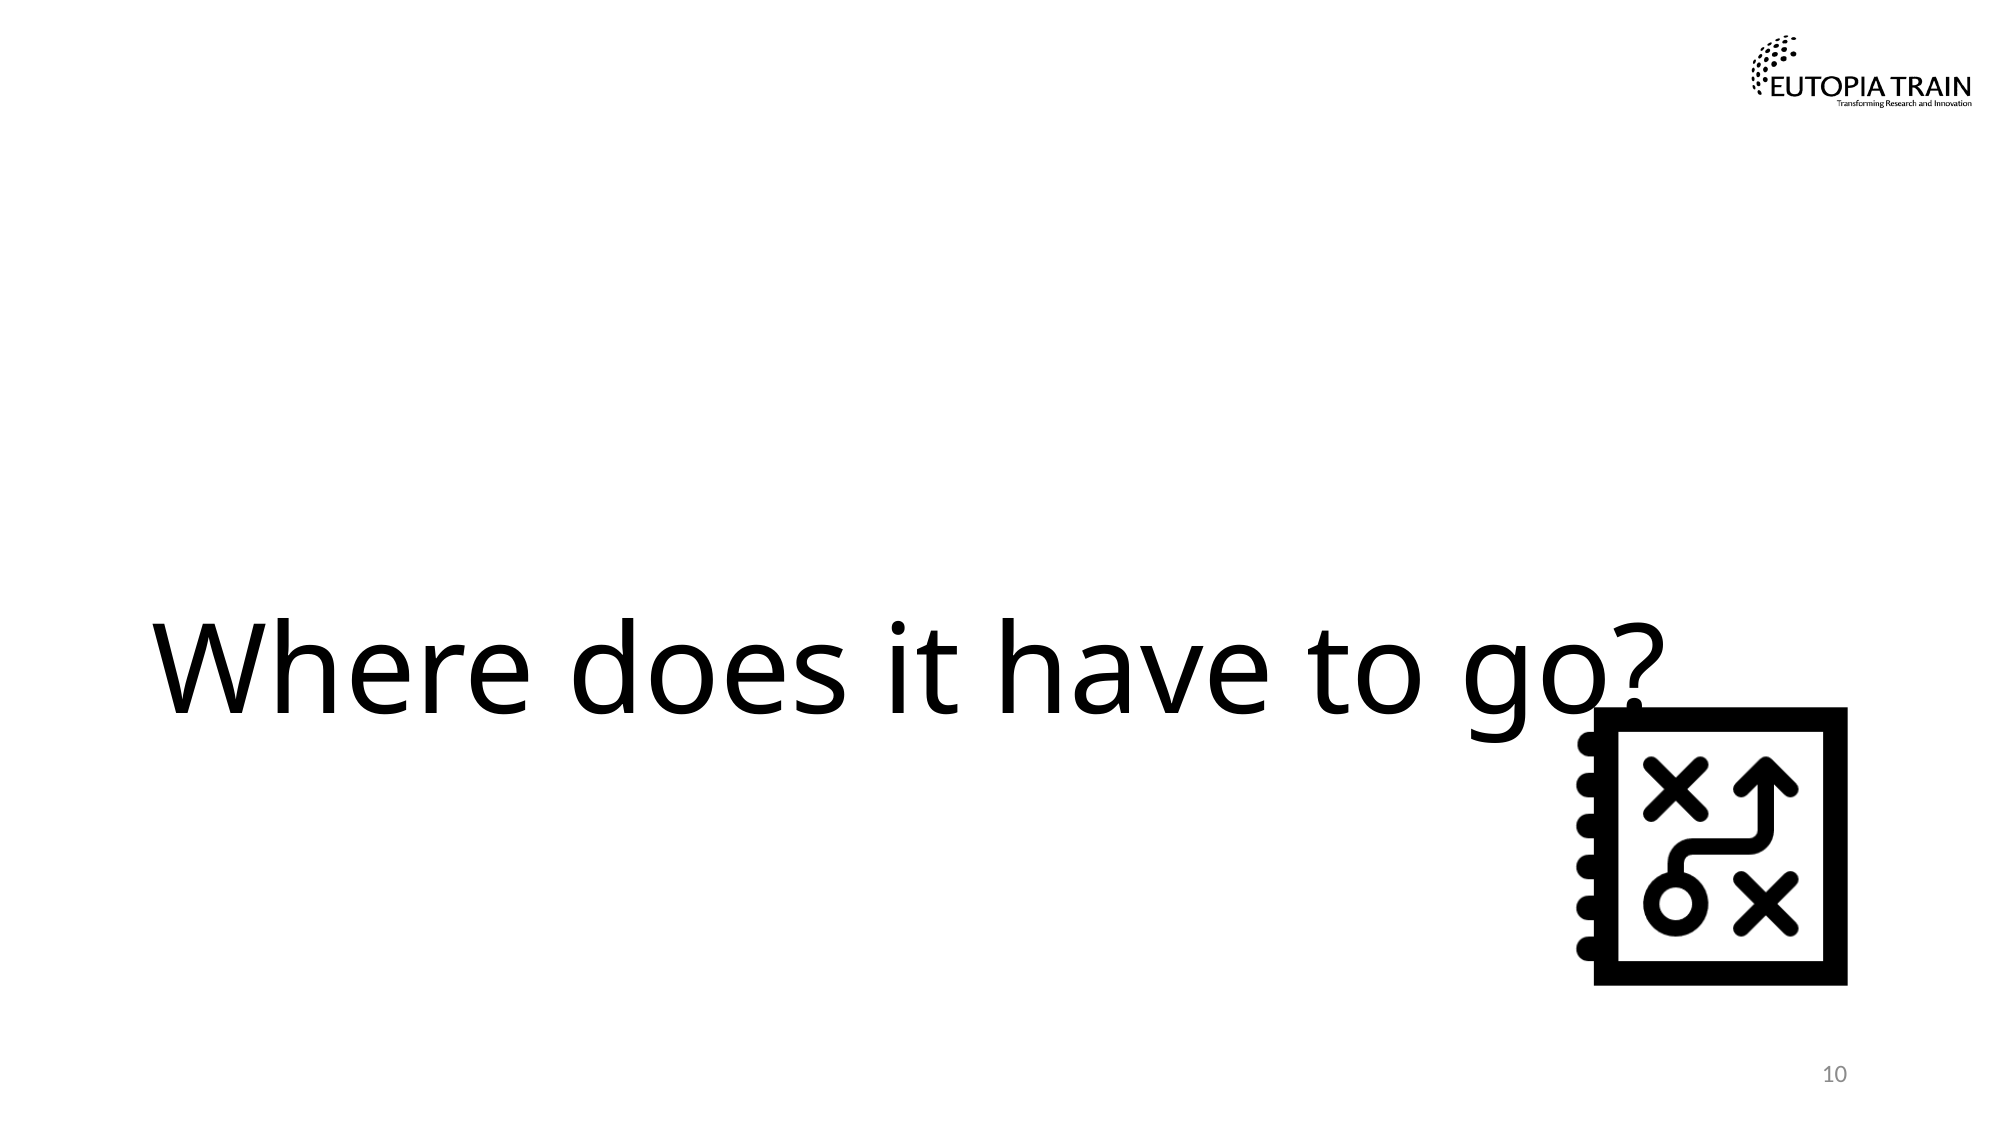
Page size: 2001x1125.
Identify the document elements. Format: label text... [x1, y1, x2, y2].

slide_number 10 [1412, 1042, 1863, 1103]
picture [1749, 31, 1976, 111]
title Where does it have to go? [136, 280, 1862, 749]
picture [1512, 650, 1905, 1043]
